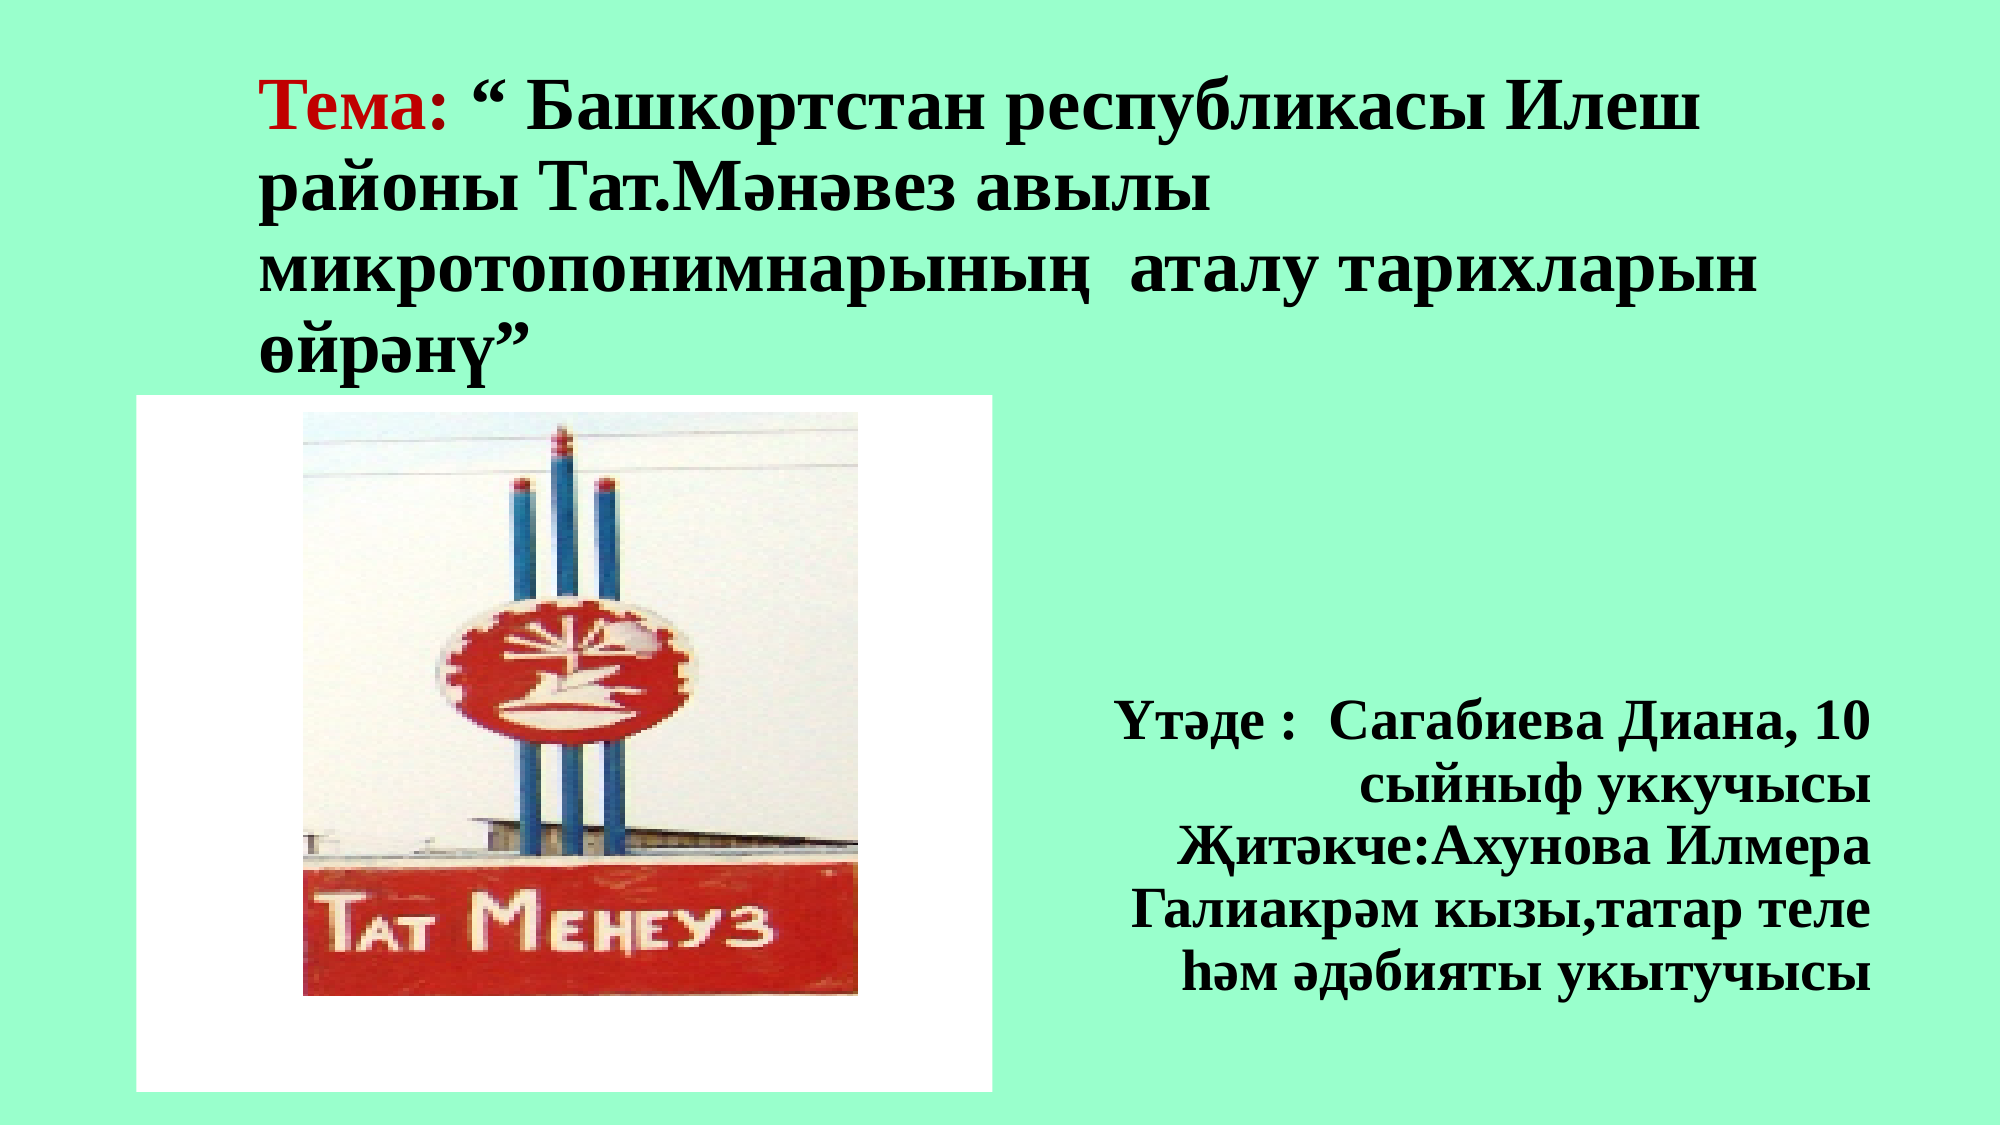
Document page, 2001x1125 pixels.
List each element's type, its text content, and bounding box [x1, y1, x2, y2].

title Тема: “ Башкортстан республикасы Илеш районы Тат.Мәнәвез авылы микротопонимнарының аталу тарихларын өйрәнү” [243, 53, 1887, 400]
list Үтәде : Сагабиева Диана, 10 сыйныф уккучысы Җитәкче:Ахунова Илмера Галиакрәм кызы,татар теле һәм әдәбияты укытучысы [1027, 681, 1887, 1055]
picture [136, 395, 993, 1092]
